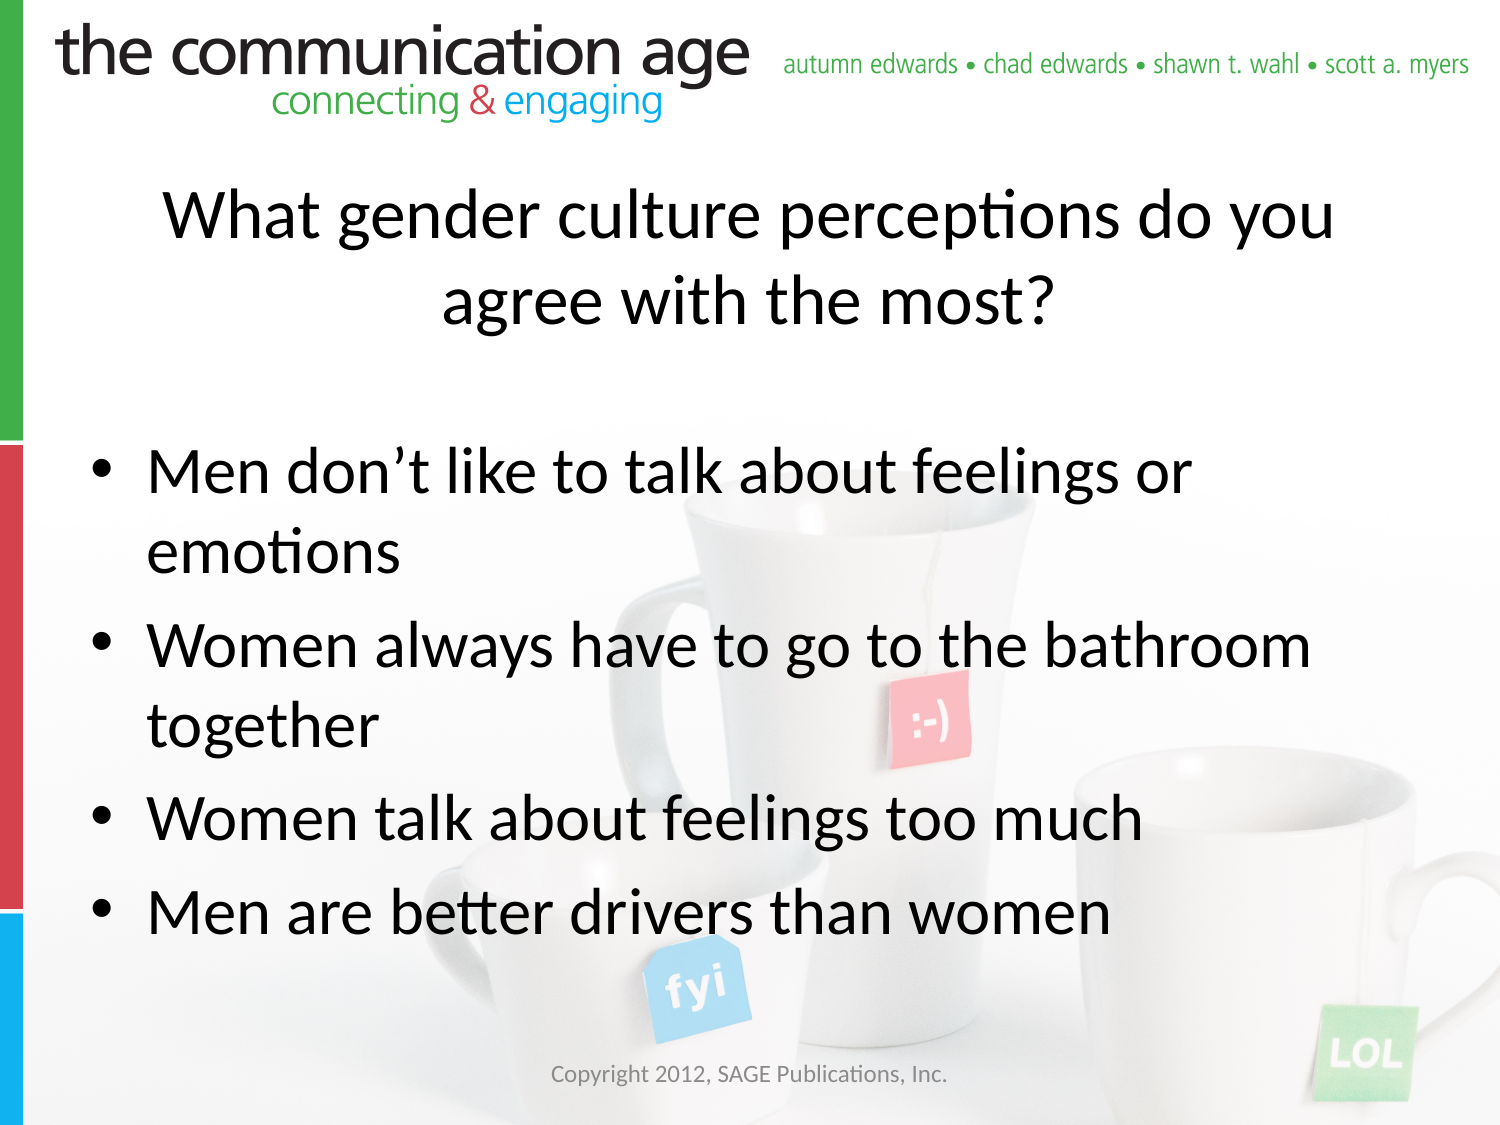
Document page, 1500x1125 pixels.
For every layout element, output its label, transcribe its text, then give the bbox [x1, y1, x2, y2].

title What gender culture perceptions do you agree with the most? [75, 159, 1425, 347]
footer Copyright 2012, SAGE Publications, Inc. [512, 1042, 988, 1103]
list Men don’t like to talk about feelings or emotions Women always have to go to the bathroom together Women talk about feelings too much Men are better drivers than women [75, 419, 1425, 1005]
picture [0, 0, 1500, 1125]
